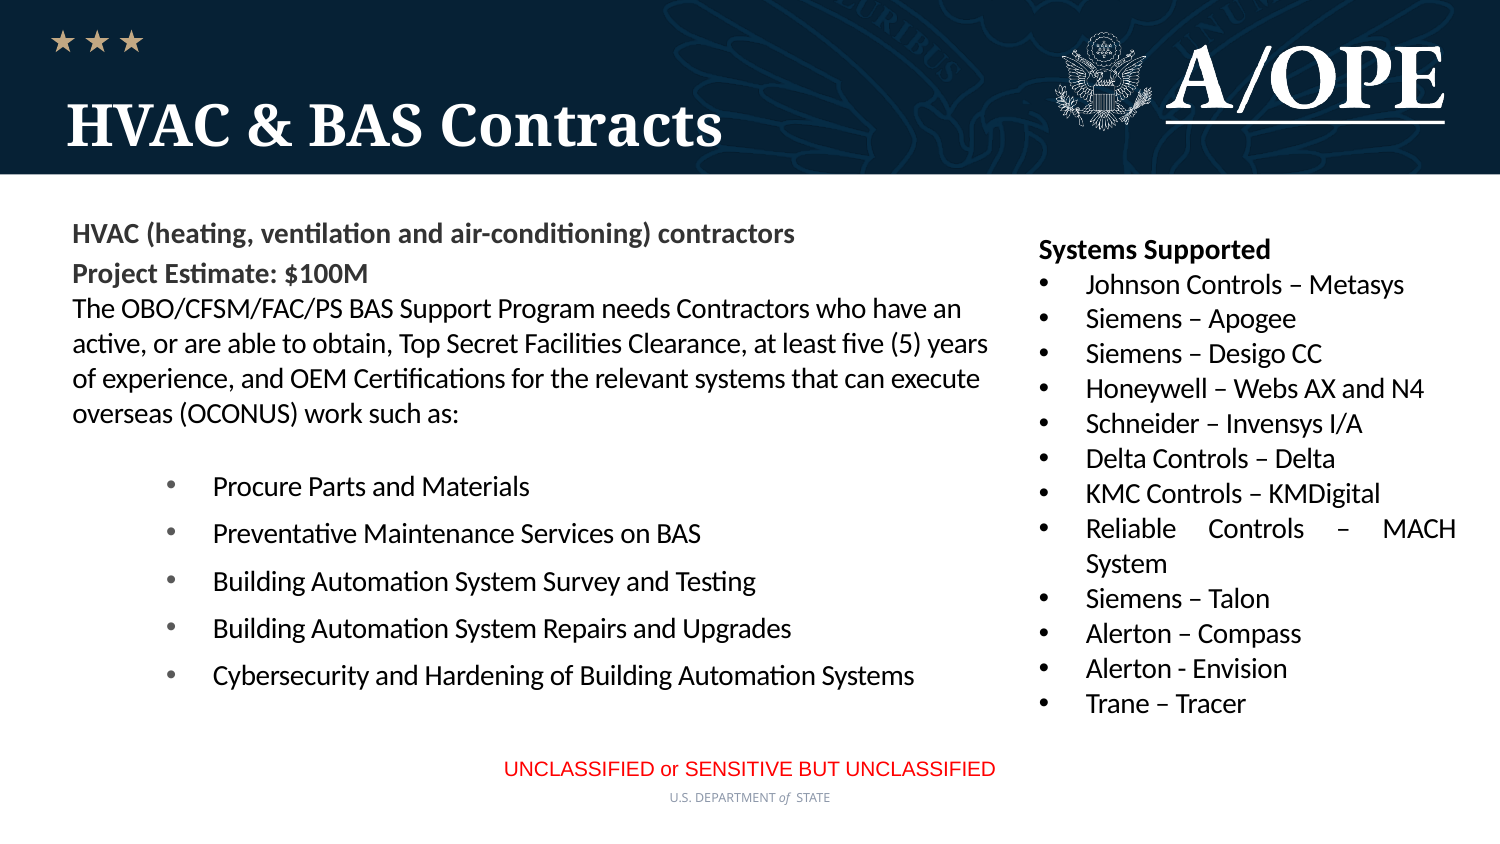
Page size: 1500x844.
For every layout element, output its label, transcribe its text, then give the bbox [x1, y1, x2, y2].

text_box UNCLASSIFIED or SENSITIVE BUT UNCLASSIFIED [489, 747, 1011, 788]
text_box Systems Supported Johnson Controls – Metasys Siemens – Apogee Siemens – Desigo CC Honeywell – Webs AX and N4 Schneider – Invensys I/A Delta Controls – Delta KMC Controls – KMDigital Reliable Controls – MACH System Siemens – Talon Alerton – Compass Alerton - Envision Trane – Tracer [1024, 222, 1472, 727]
title HVAC & BAS Contracts [51, 72, 1449, 167]
picture [587, 0, 1500, 174]
list HVAC (heating, ventilation and air-conditioning) contractors Project Estimate: $100M The OBO/CFSM/FAC/PS BAS Support Program needs Contractors who have an active, or are able to obtain, Top Secret Facilities Clearance, at least five (5) years of experience, and OEM Certifications for the relevant systems that can execute overseas (OCONUS) work such as: Procure Parts and Materials Preventative Maintenance Services on BAS Building Automation System Survey and Testing Building Automation System Repairs and Upgrades Cybersecurity and Hardening of Building Automation Systems [38, 194, 1025, 807]
